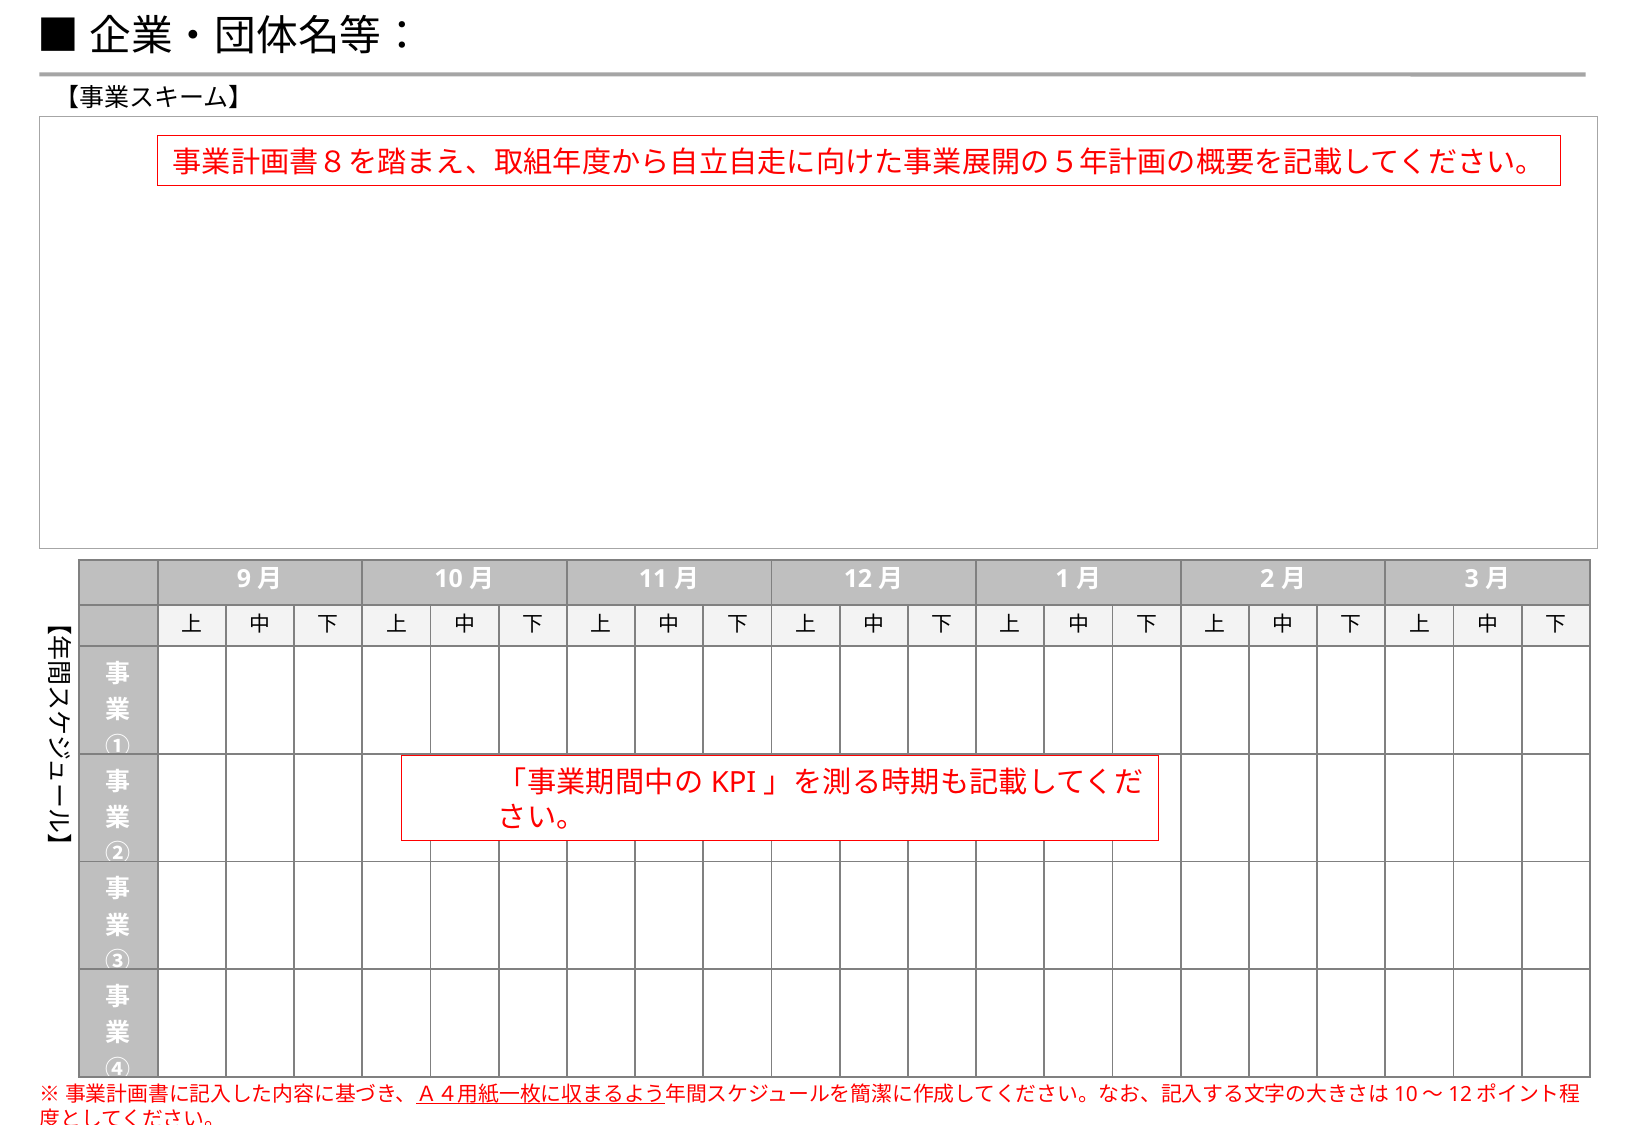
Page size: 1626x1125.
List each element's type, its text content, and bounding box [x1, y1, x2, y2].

table_cell [1250, 755, 1316, 861]
table_cell [159, 862, 225, 968]
table_cell [363, 647, 430, 753]
table_cell [636, 862, 702, 968]
table_cell [1523, 755, 1589, 861]
table_cell [909, 862, 975, 968]
table_cell [1045, 970, 1112, 1076]
table_cell 下 [295, 606, 361, 645]
table_cell [568, 841, 634, 861]
table_cell 下 [909, 606, 975, 645]
table_cell 上 [363, 606, 430, 645]
table_cell [1113, 755, 1180, 861]
text_box ■企業・団体名等： [22, 0, 1533, 75]
table_cell [363, 862, 430, 968]
table_cell [1182, 755, 1248, 861]
table_cell [500, 862, 566, 968]
table_cell 上 [1386, 606, 1453, 645]
table_cell [772, 841, 839, 861]
table_cell 上 [1182, 606, 1248, 645]
table_cell [295, 647, 361, 753]
table_cell [1386, 647, 1453, 753]
table_cell 下 [1318, 606, 1384, 645]
table_cell 下 [704, 606, 771, 645]
table_header 11月 [568, 561, 771, 604]
table_cell [1454, 647, 1521, 753]
table_cell [909, 970, 975, 1076]
table_cell [841, 647, 907, 753]
table_cell [431, 970, 498, 1076]
table_cell [1318, 862, 1384, 968]
table_cell [1523, 862, 1589, 968]
table_cell [909, 647, 975, 753]
text_box [39, 116, 1598, 549]
table_cell 事業④ [80, 970, 157, 1076]
table_cell [1113, 862, 1180, 968]
table_cell [841, 970, 907, 1076]
table_cell [159, 647, 225, 753]
table_cell [159, 755, 225, 861]
table_cell 上 [159, 606, 225, 645]
table_cell [909, 841, 975, 861]
table_cell [1386, 862, 1453, 968]
table_cell 中 [1045, 606, 1112, 645]
table_cell [1318, 647, 1384, 753]
text_box 【事業スキーム】 [39, 74, 918, 116]
table_cell [431, 862, 498, 968]
table_cell [1182, 647, 1248, 753]
table_cell [636, 841, 702, 861]
table_cell [841, 862, 907, 968]
table_cell [568, 862, 634, 968]
text_box 「事業期間中のKPI」を測る時期も記載してください。 [401, 755, 1159, 841]
table_cell [568, 647, 634, 753]
table_cell [1045, 841, 1112, 861]
table_cell [636, 647, 702, 753]
table_cell 下 [1523, 606, 1589, 645]
table_cell [227, 970, 293, 1076]
table_cell [841, 841, 907, 861]
table_cell [704, 647, 771, 753]
table_cell [84, 606, 157, 645]
table_cell [1454, 755, 1521, 861]
table_cell 上 [568, 606, 634, 645]
table_cell [431, 841, 498, 861]
text_box ※事業計画書に記入した内容に基づき、Ａ４用紙一枚に収まるよう年間スケジュールを簡潔に作成してください。なお、記入する文字の大きさは10～12ポイント程度としてください。 [24, 1073, 1611, 1125]
table_cell [772, 970, 839, 1076]
table_header [80, 561, 157, 604]
table_cell [1182, 970, 1248, 1076]
table_header 1月 [977, 561, 1180, 604]
table_cell [1523, 970, 1589, 1076]
table_header 10月 [363, 561, 566, 604]
table_cell [1113, 647, 1180, 753]
table_cell [1182, 862, 1248, 968]
table_cell 中 [841, 606, 907, 645]
table_cell [1523, 647, 1589, 753]
table_cell [295, 862, 361, 968]
table_cell 下 [500, 606, 566, 645]
table_header 9月 [159, 561, 361, 604]
table_cell [295, 755, 361, 861]
table_cell [1045, 647, 1112, 753]
table_cell 事業② [84, 755, 157, 861]
table_cell [295, 970, 361, 1076]
table_cell [363, 970, 430, 1076]
table_cell [363, 755, 430, 861]
table_cell 下 [1113, 606, 1180, 645]
table_cell [704, 841, 771, 861]
table_header 3月 [1386, 561, 1589, 604]
table_cell [636, 970, 702, 1076]
table_cell [772, 647, 839, 753]
table_cell [1318, 970, 1384, 1076]
table_cell 中 [1250, 606, 1316, 645]
table_cell [1045, 862, 1112, 968]
table_cell [772, 862, 839, 968]
table_cell [227, 862, 293, 968]
table_cell [1386, 970, 1453, 1076]
table_header 2月 [1182, 561, 1384, 604]
table_cell 上 [977, 606, 1043, 645]
table_cell [1250, 862, 1316, 968]
table_cell 中 [1454, 606, 1521, 645]
table_cell [1113, 970, 1180, 1076]
table_cell [977, 862, 1043, 968]
table_cell [227, 647, 293, 753]
table_cell 中 [636, 606, 702, 645]
table_cell 事業① [84, 647, 157, 753]
table_cell [500, 970, 566, 1076]
table_cell [1250, 970, 1316, 1076]
table_cell [1454, 970, 1521, 1076]
table_cell 中 [431, 606, 498, 645]
table_cell [227, 755, 293, 861]
table_cell [977, 841, 1043, 861]
table_cell [1386, 755, 1453, 861]
table_header 12月 [772, 561, 975, 604]
table_cell 上 [772, 606, 839, 645]
table_cell [1250, 647, 1316, 753]
table_cell 事業③ [80, 862, 157, 968]
table_cell [500, 647, 566, 753]
table_cell [704, 970, 771, 1076]
table_cell [431, 647, 498, 753]
table_cell [1454, 862, 1521, 968]
table_cell [704, 862, 771, 968]
table_cell [568, 970, 634, 1076]
text_box 【年間スケジュール】 [22, 595, 84, 906]
table_cell [500, 841, 566, 861]
table_cell [977, 970, 1043, 1076]
table_cell [977, 647, 1043, 753]
table_cell [159, 970, 225, 1076]
table_cell 中 [227, 606, 293, 645]
table_cell [1318, 755, 1384, 861]
